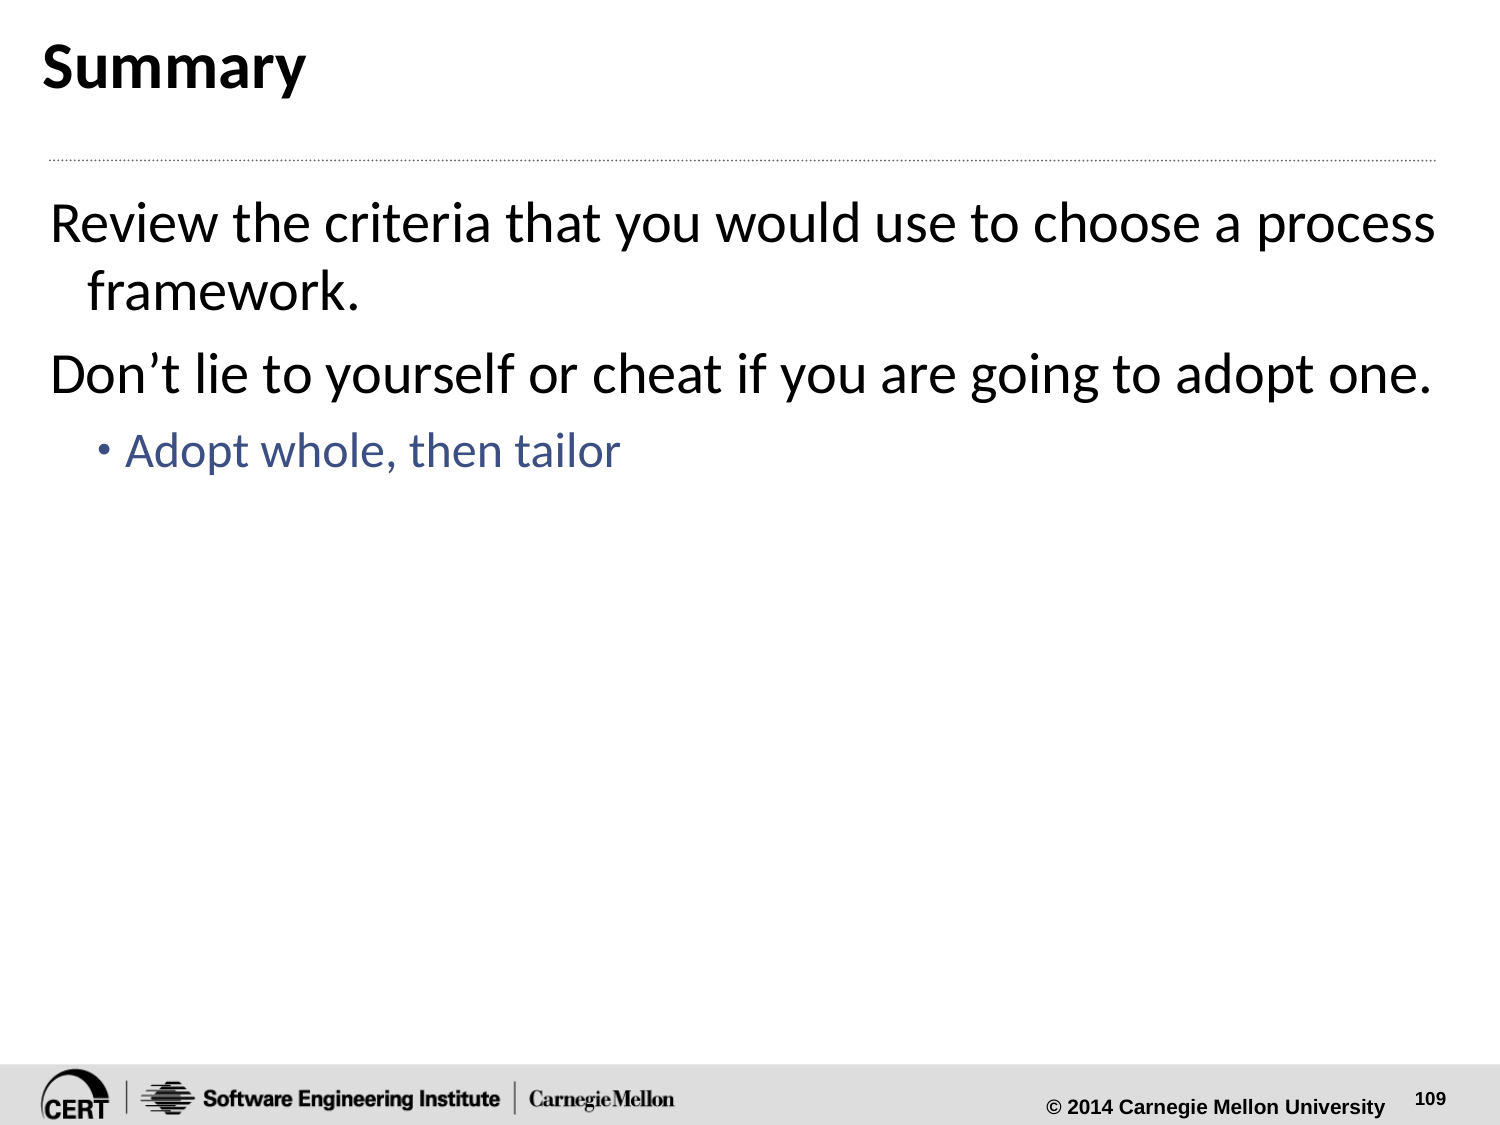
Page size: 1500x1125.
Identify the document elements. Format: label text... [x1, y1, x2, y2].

picture [24, 1065, 688, 1125]
list Review the criteria that you would use to choose a process framework. Don’t lie to yourself or cheat if you are going to adopt one. Adopt whole, then tailor [49, 187, 1438, 1001]
title Summary [42, 37, 1434, 155]
